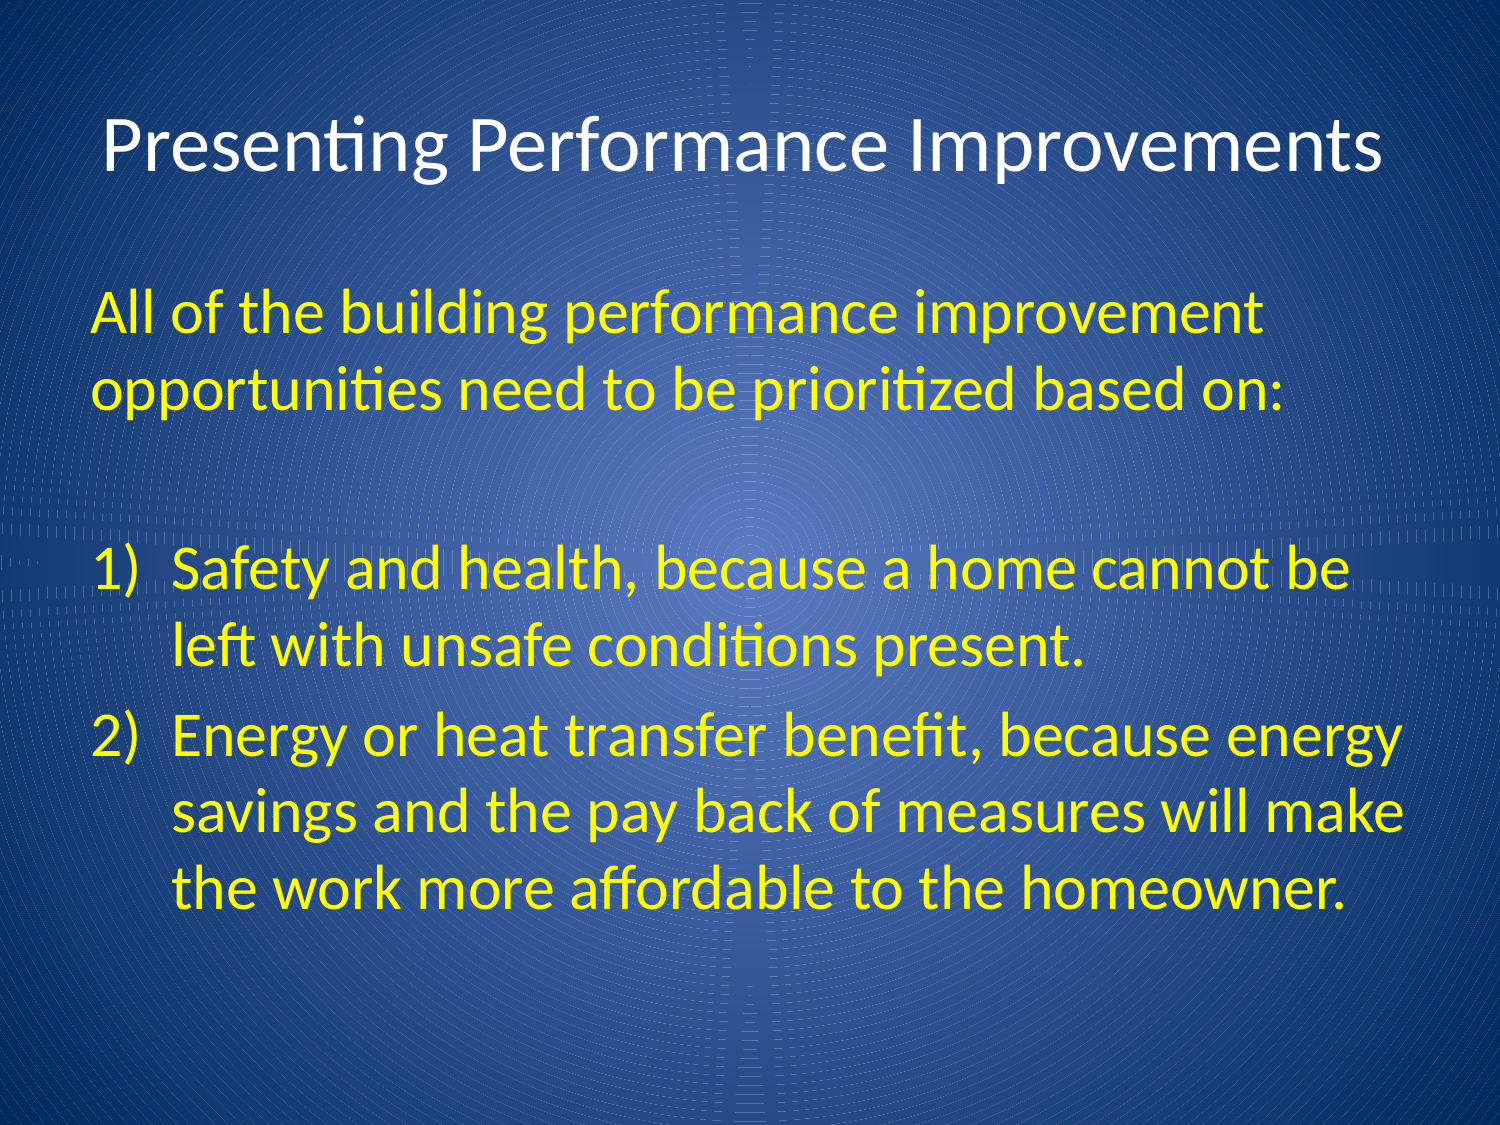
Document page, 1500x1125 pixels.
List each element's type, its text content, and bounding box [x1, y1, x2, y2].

title Presenting Performance Improvements [12, 45, 1475, 233]
list All of the building performance improvement opportunities need to be prioritized based on: Safety and health, because a home cannot be left with unsafe conditions present. Energy or heat transfer benefit, because energy savings and the pay back of measures will make the work more affordable to the homeowner. [75, 262, 1425, 1005]
